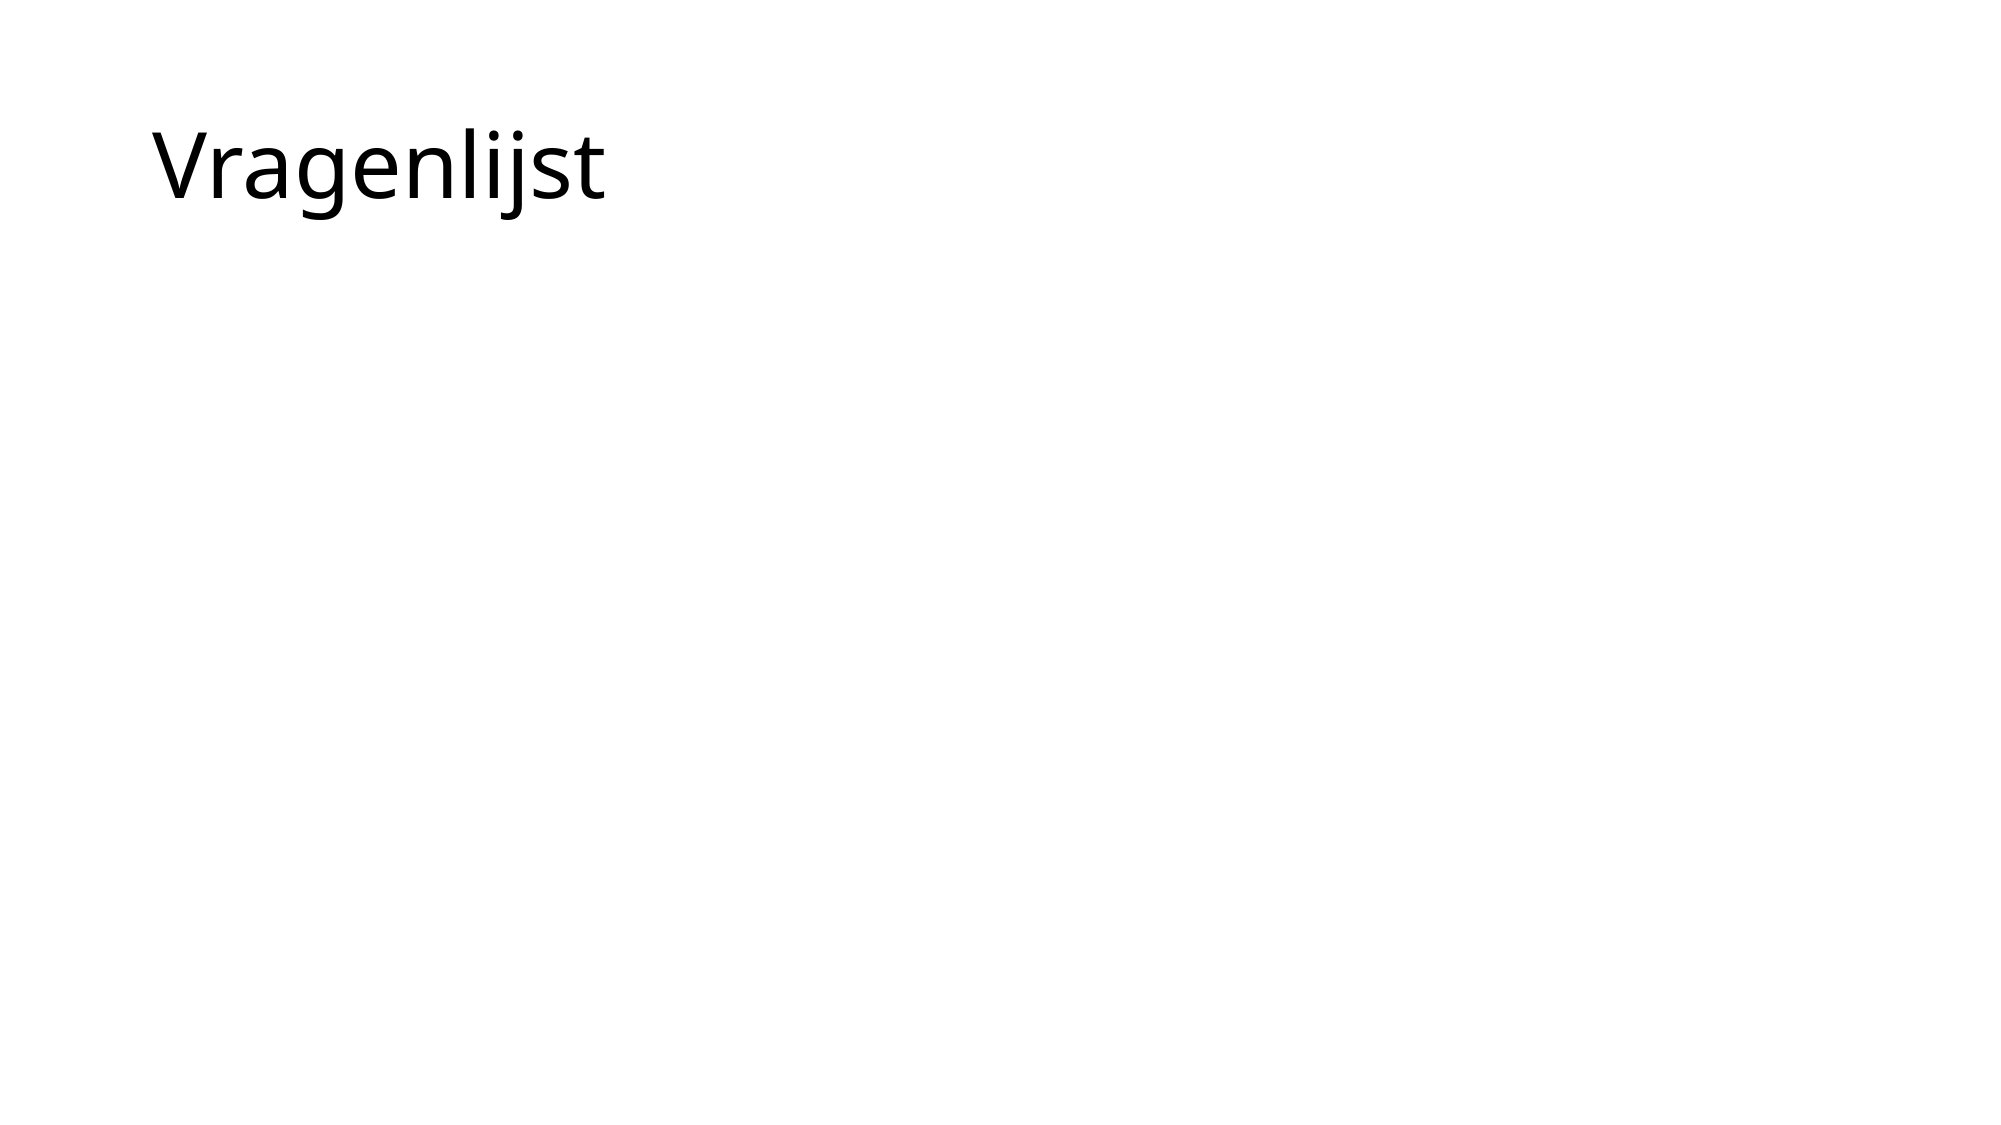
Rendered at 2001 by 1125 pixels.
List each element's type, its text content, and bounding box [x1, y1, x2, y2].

title Vragenlijst [137, 59, 1863, 278]
